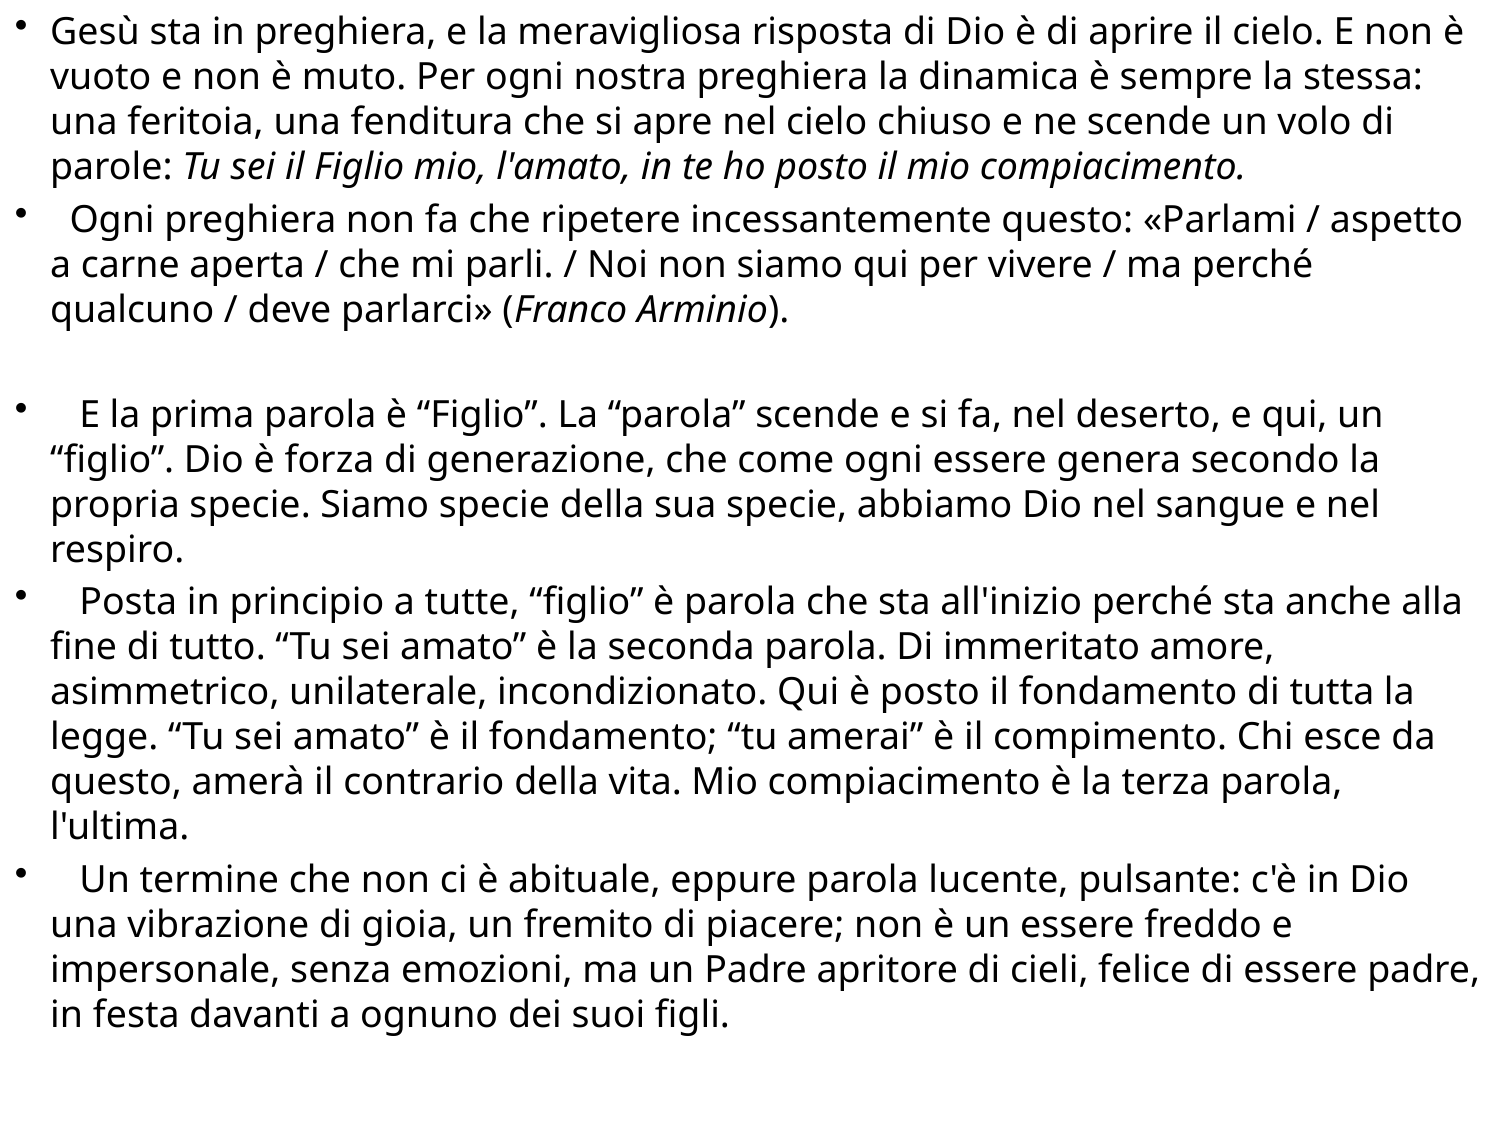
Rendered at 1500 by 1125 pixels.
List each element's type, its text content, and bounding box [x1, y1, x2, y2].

text_box Gesù sta in preghiera, e la meravigliosa risposta di Dio è di aprire il cielo. E non è vuoto e non è muto. Per ogni nostra preghiera la dinamica è sempre la stessa: una feritoia, una fenditura che si apre nel cielo chiuso e ne scende un volo di parole: Tu sei il Figlio mio, l'amato, in te ho posto il mio compiacimento. Ogni preghiera non fa che ripetere incessantemente questo: «Parlami / aspetto a carne aperta / che mi parli. / Noi non siamo qui per vivere / ma perché qualcuno / deve parlarci» (Franco Arminio). E la prima parola è “Figlio”. La “parola” scende e si fa, nel deserto, e qui, un “figlio”. Dio è forza di generazione, che come ogni essere genera secondo la propria specie. Siamo specie della sua specie, abbiamo Dio nel sangue e nel respiro. Posta in principio a tutte, “figlio” è parola che sta all'inizio perché sta anche alla fine di tutto. “Tu sei amato” è la seconda parola. Di immeritato amore, asimmetrico, unilaterale, incondizionato. Qui è posto il fondamento di tutta la legge. “Tu sei amato” è il fondamento; “tu amerai” è il compimento. Chi esce da questo, amerà il contrario della vita. Mio compiacimento è la terza parola, l'ultima. Un termine che non ci è abituale, eppure parola lucente, pulsante: c'è in Dio una vibrazione di gioia, un fremito di piacere; non è un essere freddo e impersonale, senza emozioni, ma un Padre apritore di cieli, felice di essere padre, in festa davanti a ognuno dei suoi figli. [0, 0, 1500, 1043]
